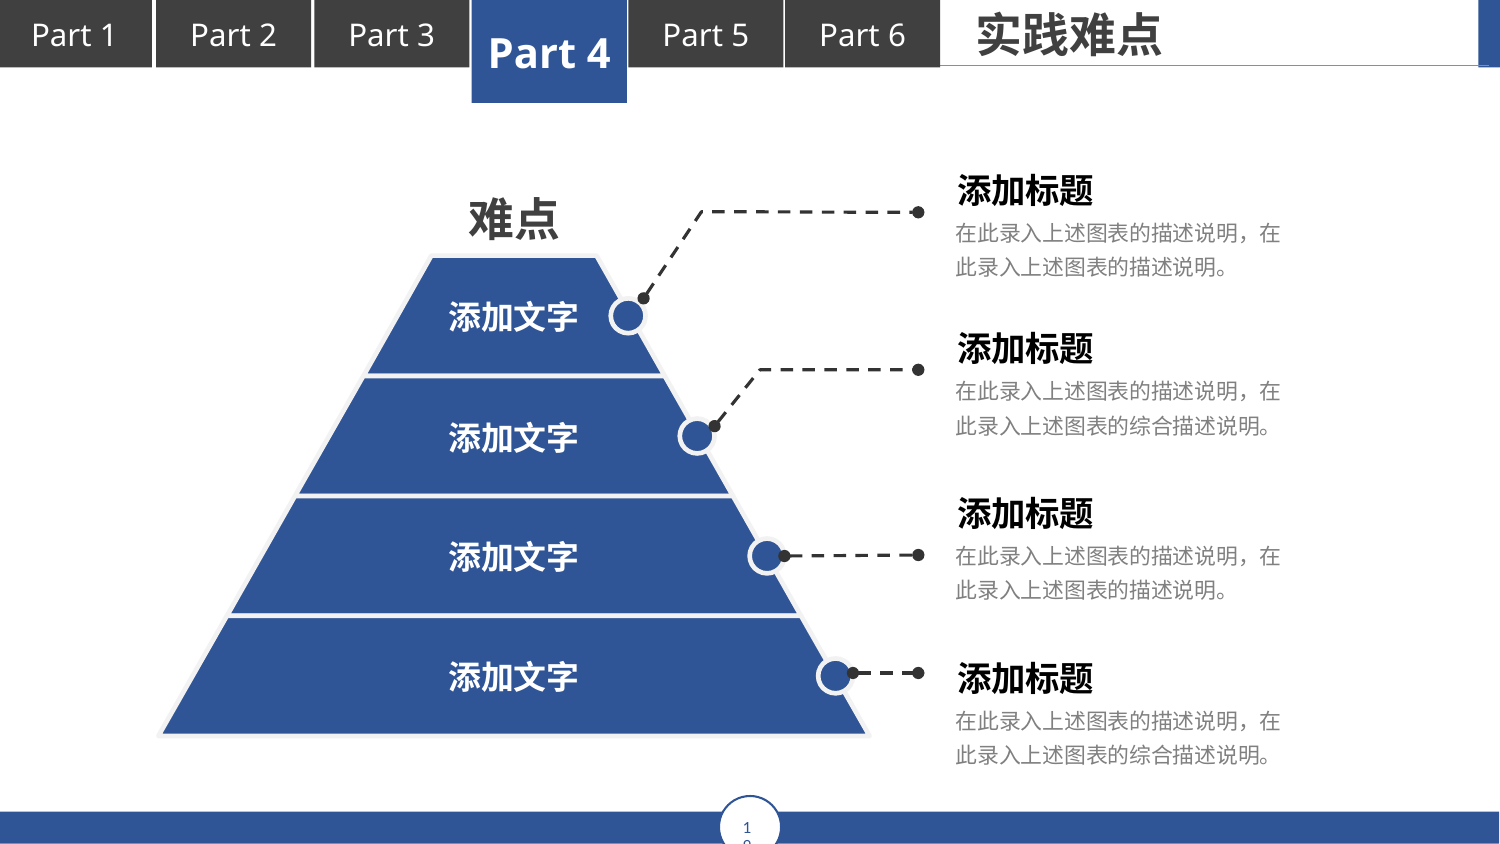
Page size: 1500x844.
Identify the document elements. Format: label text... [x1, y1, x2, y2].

text_box 添加文字 [337, 533, 691, 581]
text_box [609, 297, 647, 335]
text_box [748, 537, 784, 575]
text_box 添加文字 [379, 413, 649, 461]
text_box 在此录入上述图表的描述说明，在此录入上述图表的描述说明。 [944, 529, 1312, 609]
text_box [912, 363, 925, 377]
text_box 添加标题 [946, 321, 1106, 364]
text_box 添加标题 [946, 486, 1106, 529]
text_box [158, 615, 870, 736]
text_box [637, 288, 651, 305]
text_box [912, 206, 925, 219]
text_box 在此录入上述图表的描述说明，在此录入上述图表的综合描述说明。 [944, 694, 1312, 774]
text_box [410, 255, 618, 293]
text_box [227, 496, 801, 615]
text_box 在此录入上述图表的描述说明，在此录入上述图表的描述说明。 [944, 206, 1312, 286]
text_box 添加标题 [946, 163, 1106, 206]
text_box [708, 416, 723, 433]
text_box [817, 657, 854, 695]
text_box 难点 [457, 184, 572, 251]
text_box [363, 312, 665, 375]
text_box 添加文字 [399, 293, 629, 340]
text_box [678, 417, 716, 455]
text_box [294, 375, 734, 496]
text_box 在此录入上述图表的描述说明，在此录入上述图表的综合描述说明。 [944, 364, 1312, 445]
text_box 添加标题 [946, 651, 1106, 694]
text_box 实践难点 [963, 0, 1175, 68]
text_box 添加文字 [337, 653, 691, 701]
